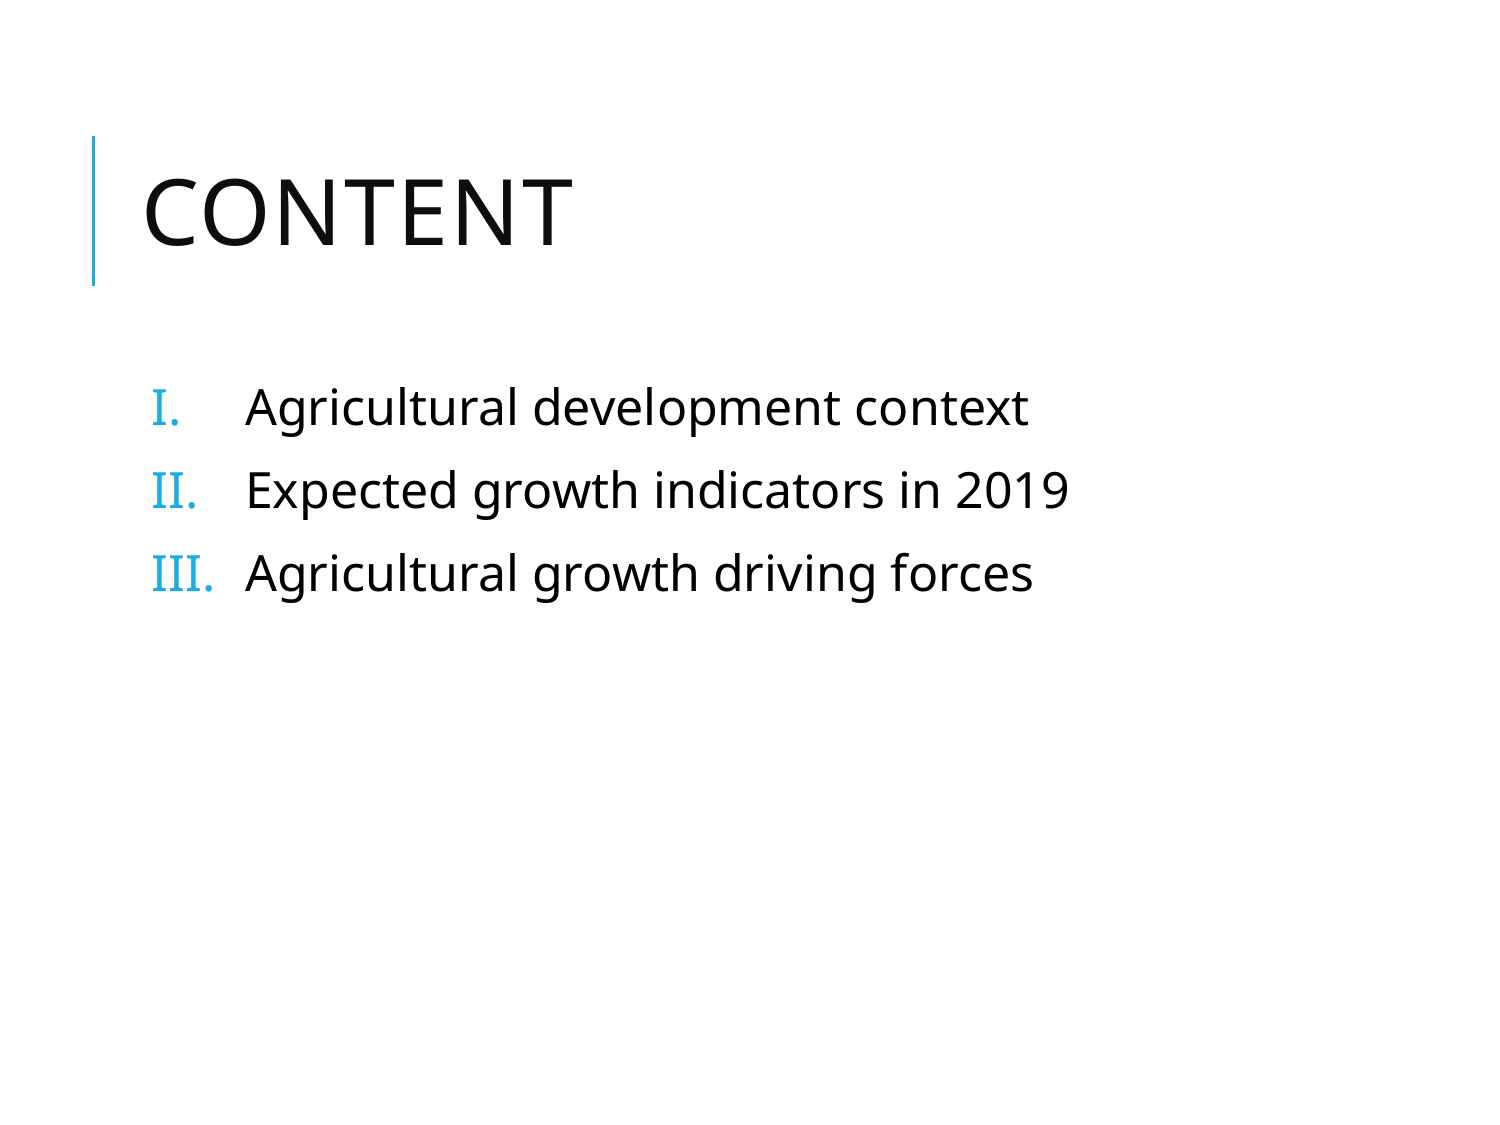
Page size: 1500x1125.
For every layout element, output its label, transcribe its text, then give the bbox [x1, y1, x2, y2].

list Agricultural development context Expected growth indicators in 2019 Agricultural growth driving forces [126, 375, 1322, 1035]
title content [126, 96, 1322, 342]
